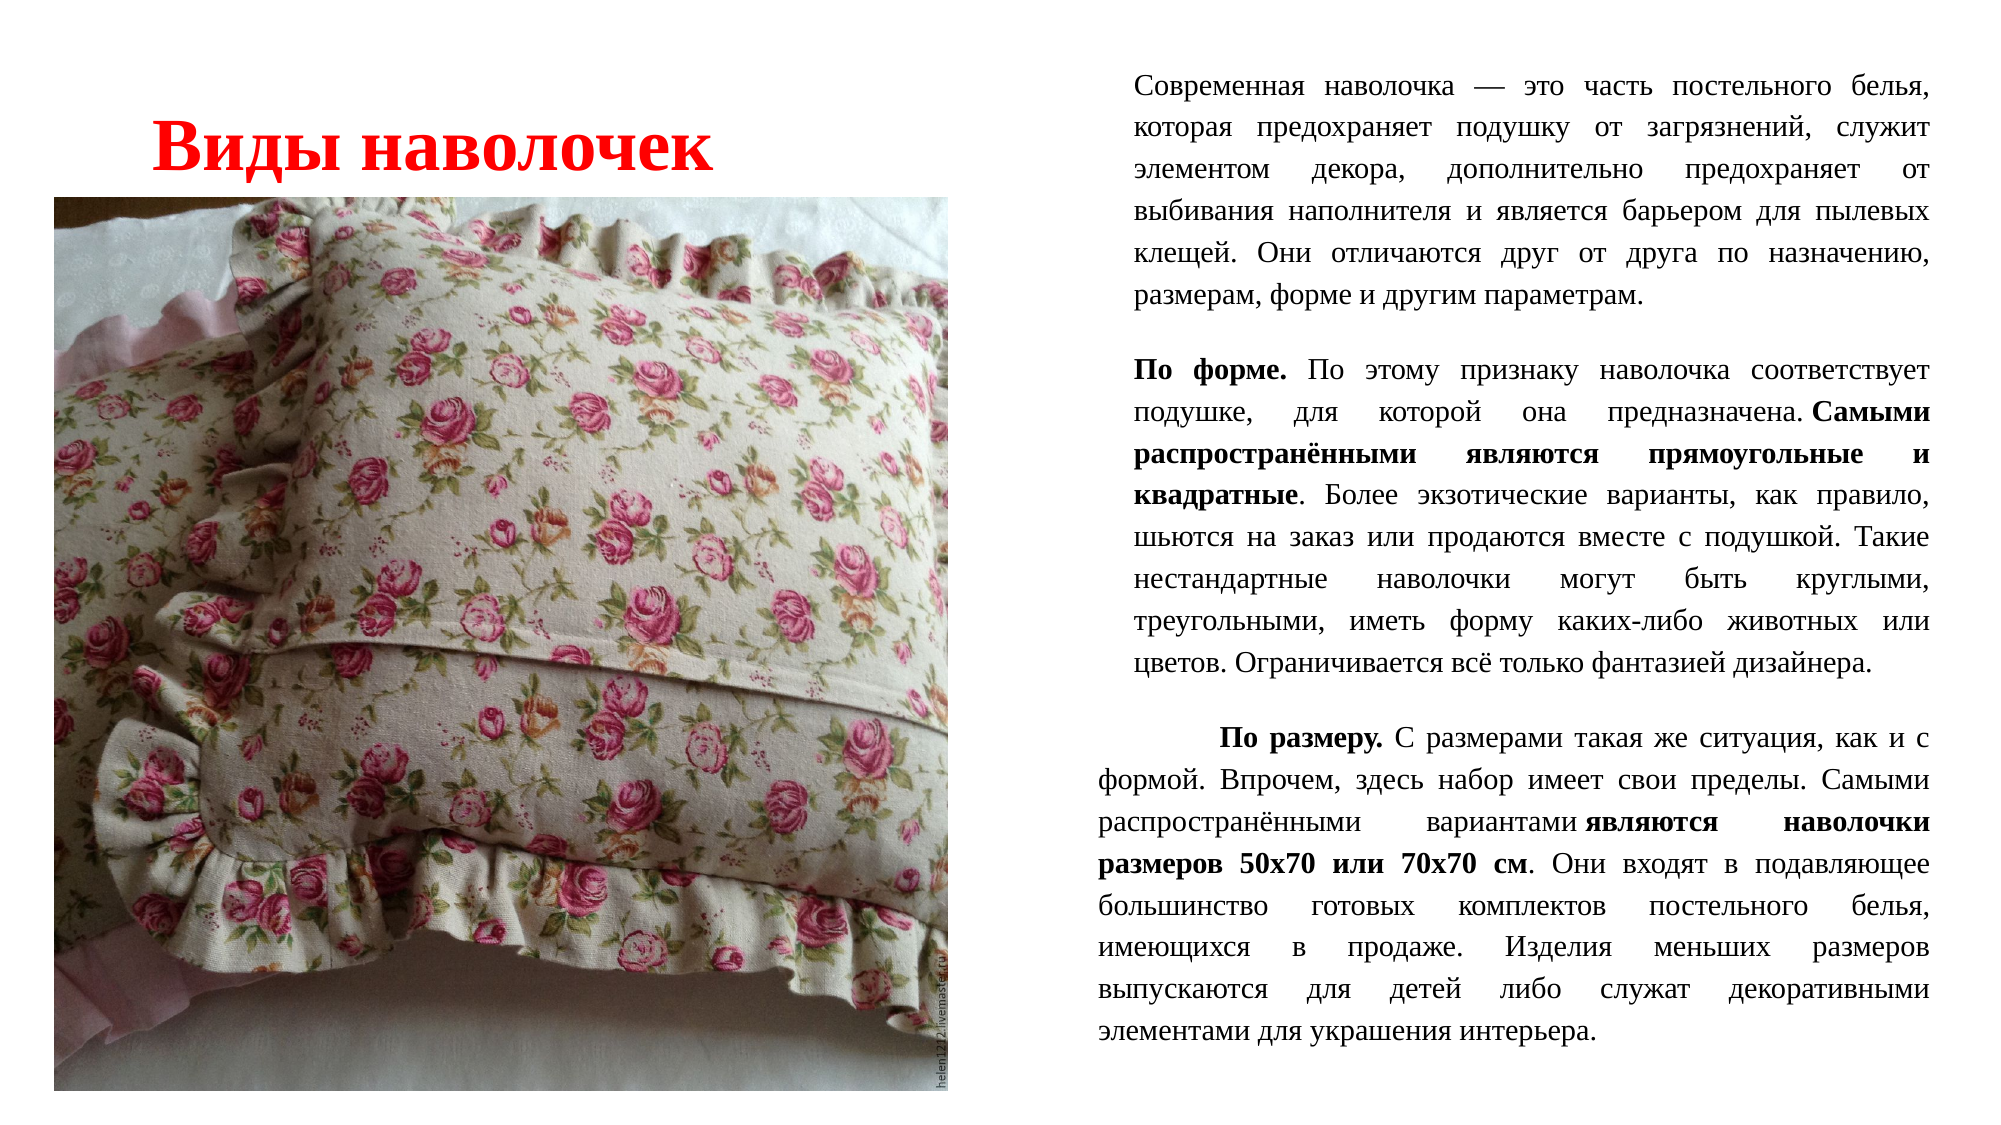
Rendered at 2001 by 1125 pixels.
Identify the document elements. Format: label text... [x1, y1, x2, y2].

list Современная наволочка — это часть постельного белья, которая предохраняет подушку от загрязнений, служит элементом декора, дополнительно предохраняет от выбивания наполнителя и является барьером для пылевых клещей. Они отличаются друг от друга по назначению, размерам, форме и другим параметрам. По форме. По этому признаку наволочка соответствует подушке, для которой она предназначена. Самыми распространёнными являются прямоугольные и квадратные. Более экзотические варианты, как правило, шьются на заказ или продаются вместе с подушкой. Такие нестандартные наволочки могут быть круглыми, треугольными, иметь форму каких-либо животных или цветов. Ограничивается всё только фантазией дизайнера. По размеру. С размерами такая же ситуация, как и с формой. Впрочем, здесь набор имеет свои пределы. Самыми распространёнными вариантами являются наволочки размеров 50х70 или 70х70 см. Они входят в подавляющее большинство готовых комплектов постельного белья, имеющихся в продаже. Изделия меньших размеров выпускаются для детей либо служат декоративными элементами для украшения интерьера. [1083, 51, 1946, 1066]
picture [54, 197, 948, 1091]
title Виды наволочек [137, 59, 1083, 278]
